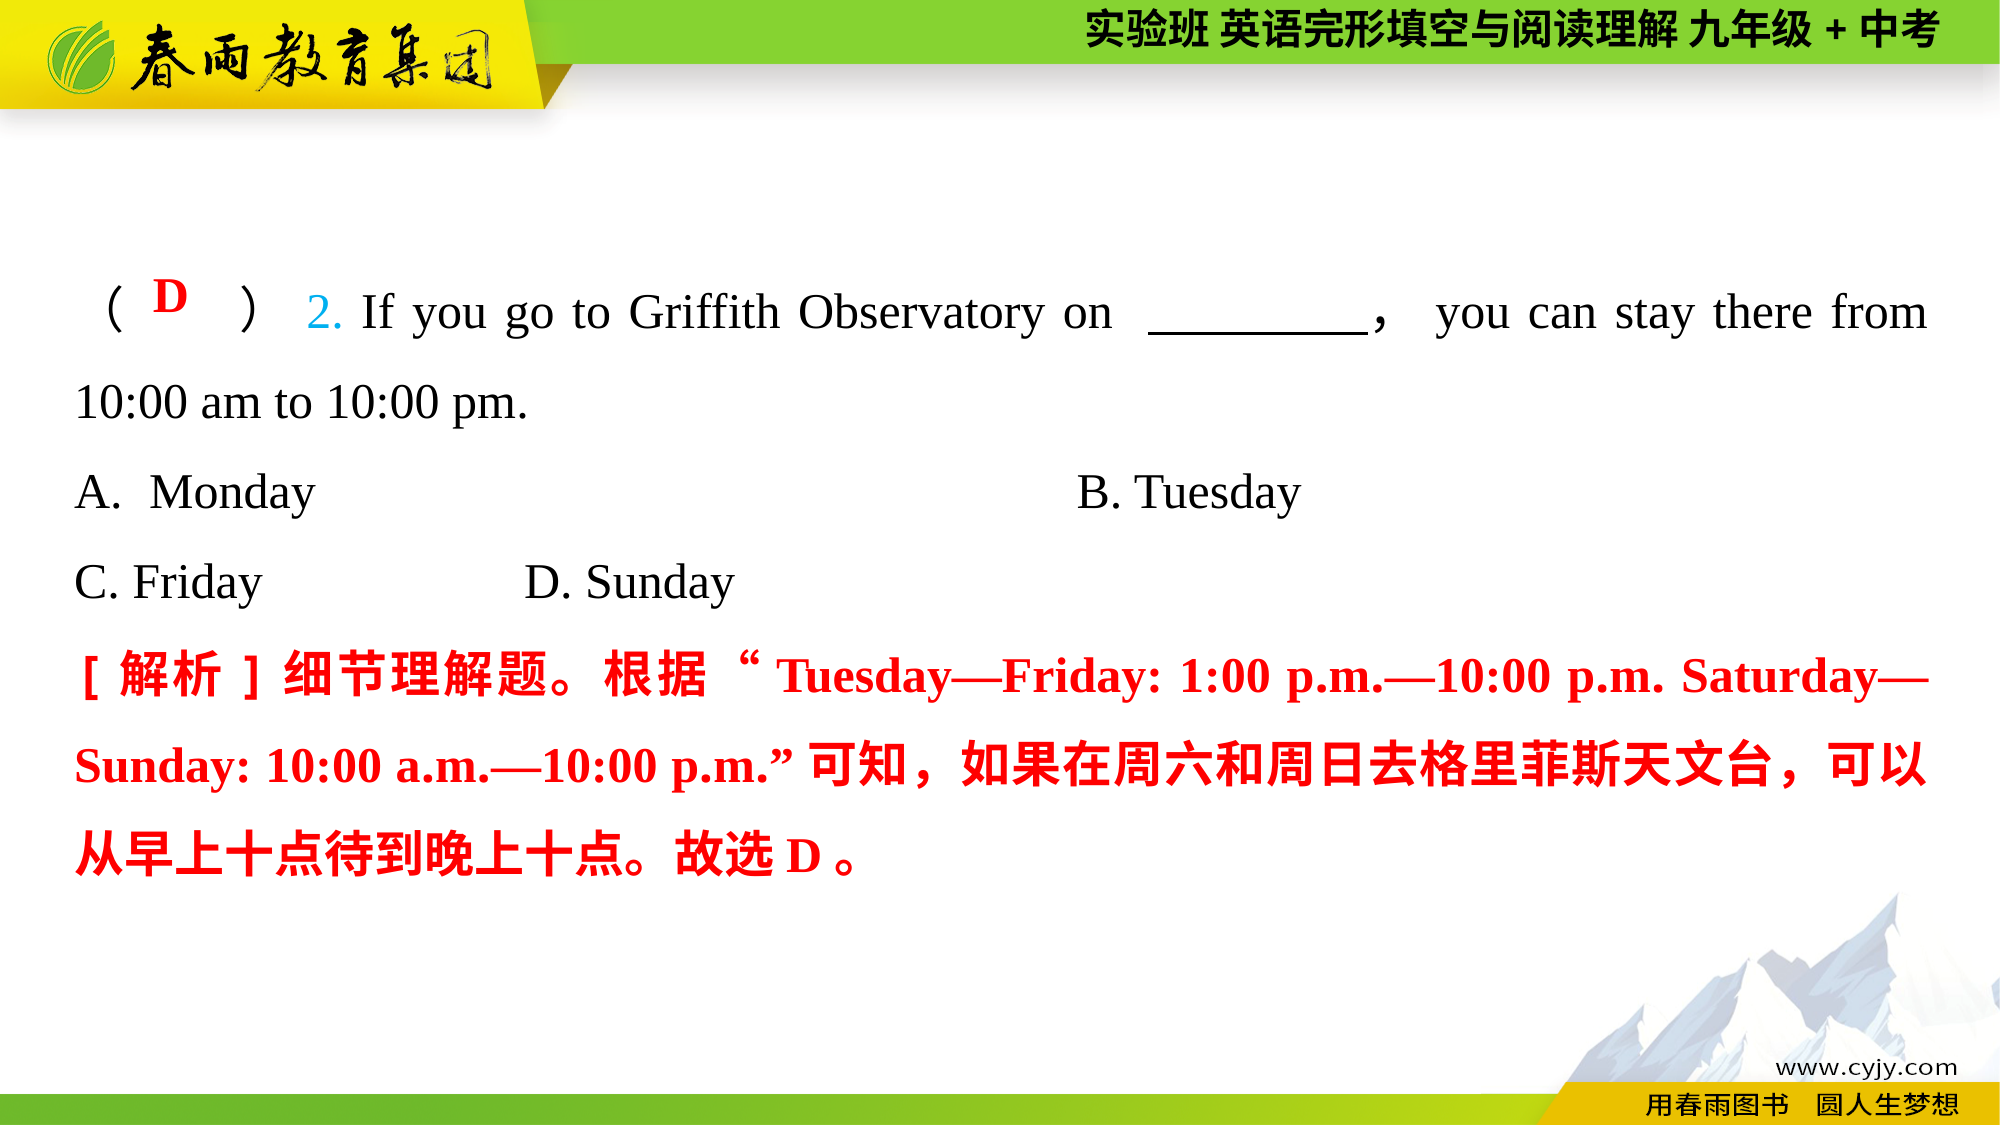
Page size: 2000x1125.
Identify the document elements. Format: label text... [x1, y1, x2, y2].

picture [0, 0, 2000, 1125]
list （ ）2. If you go to Griffith Observatory on ，you can stay there from 10:00 am to 10:00 pm. Monday B. Tuesday C. Friday D. Sunday [59, 240, 1944, 605]
text_box [解析]细节理解题。根据“Tuesday—Friday: 1:00 p.m.—10:00 p.m. Saturday—Sunday: 10:00 a.m.—10:00 p.m.”可知，如果在周六和周日去格里菲斯天文台，可以从早上十点待到晚上十点。故选D。 [59, 605, 1944, 891]
text_box D [138, 255, 204, 330]
